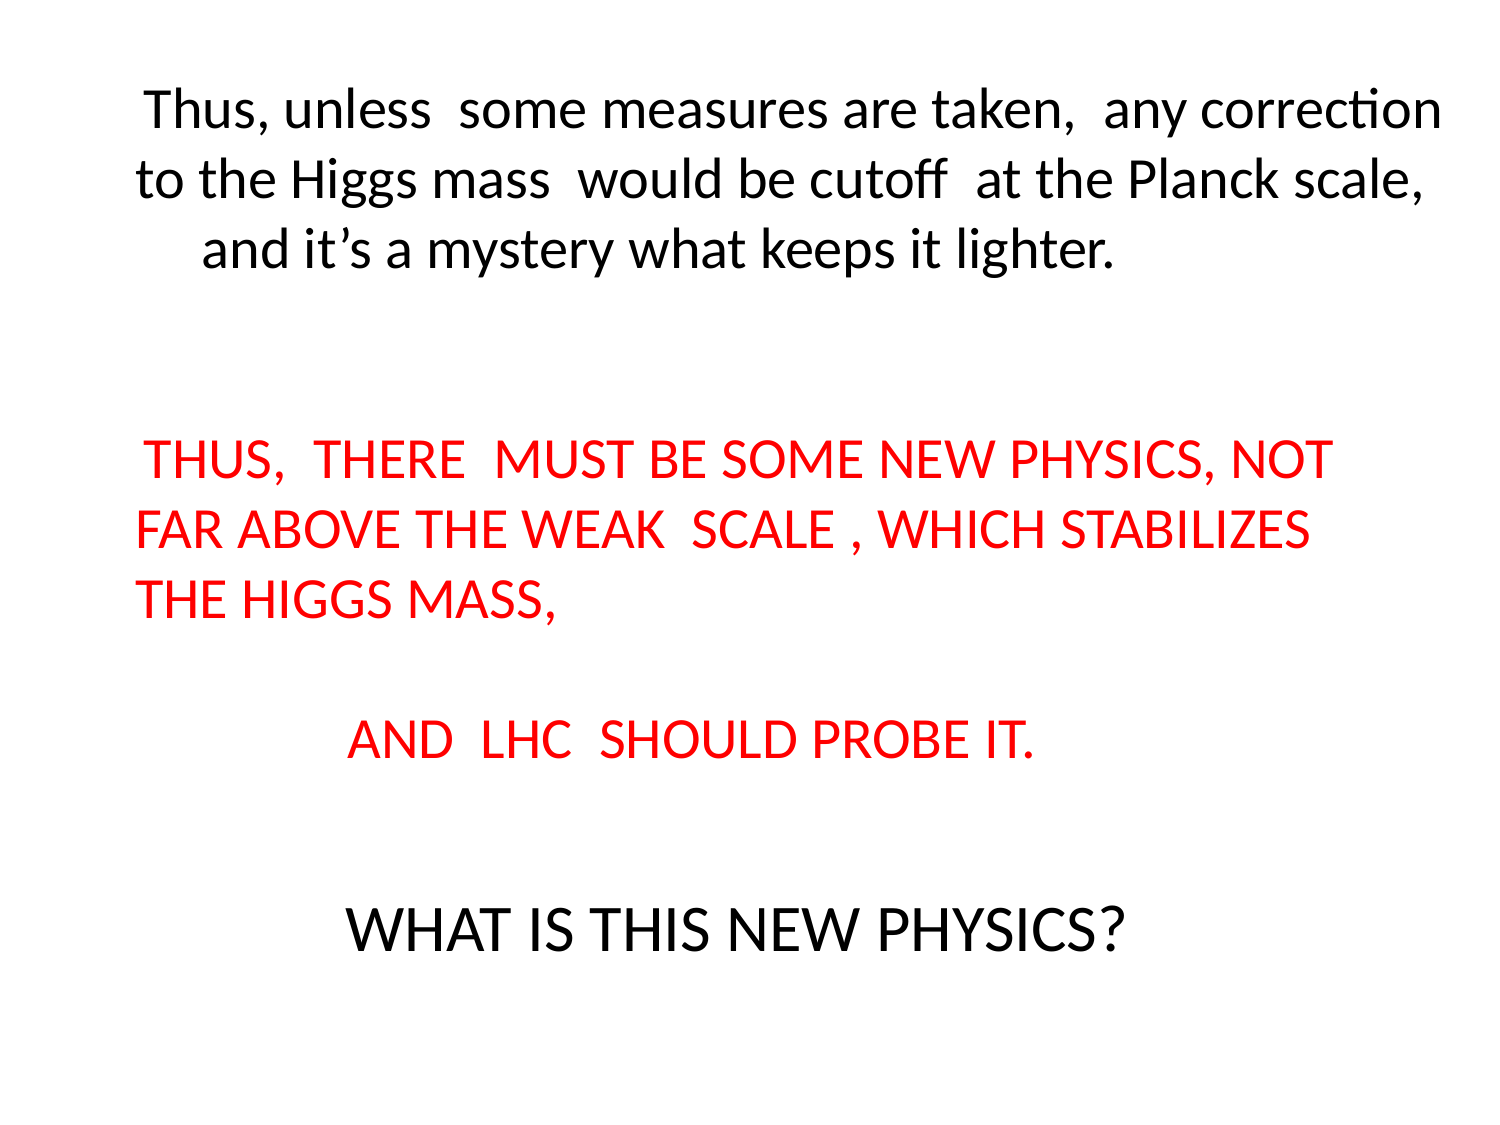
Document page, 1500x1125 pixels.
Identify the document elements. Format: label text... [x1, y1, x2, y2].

text_box Thus, unless some measures are taken, any correction to the Higgs mass would be cutoff at the Planck scale, and it’s a mystery what keeps it lighter. THUS, THERE MUST BE SOME NEW PHYSICS, NOT FAR ABOVE THE WEAK SCALE , WHICH STABILIZES THE HIGGS MASS, AND LHC SHOULD PROBE IT. WHAT IS THIS NEW PHYSICS? [120, 62, 1459, 972]
